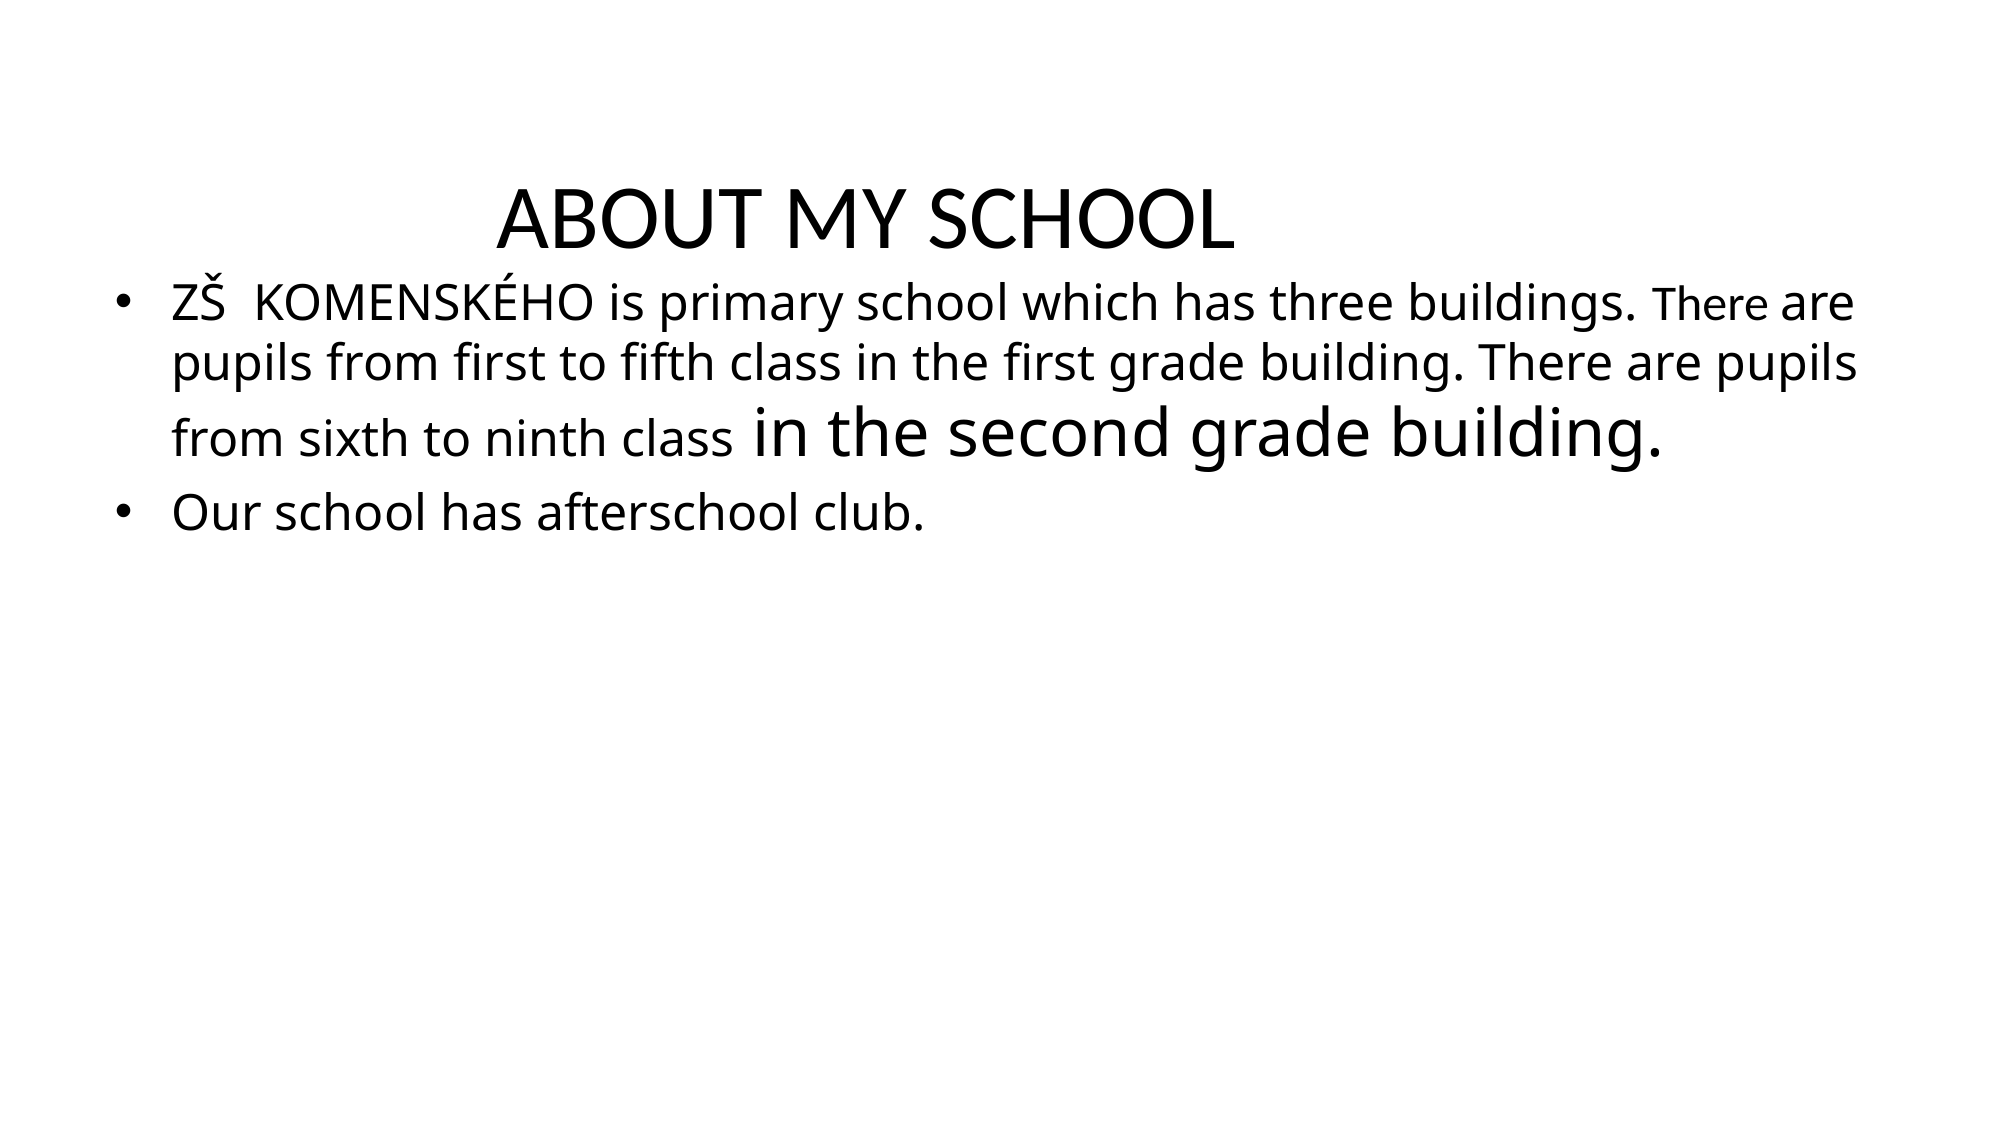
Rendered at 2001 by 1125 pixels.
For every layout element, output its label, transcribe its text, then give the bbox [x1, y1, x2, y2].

title ABOUT MY SCHOOL [95, 96, 1639, 327]
list ZŠ KOMENSKÉHO is primary school which has three buildings. There are pupils from first to fifth class in the first grade building. There are pupils from sixth to ninth class in the second grade building. Our school has afterschool club. [99, 262, 1900, 1005]
